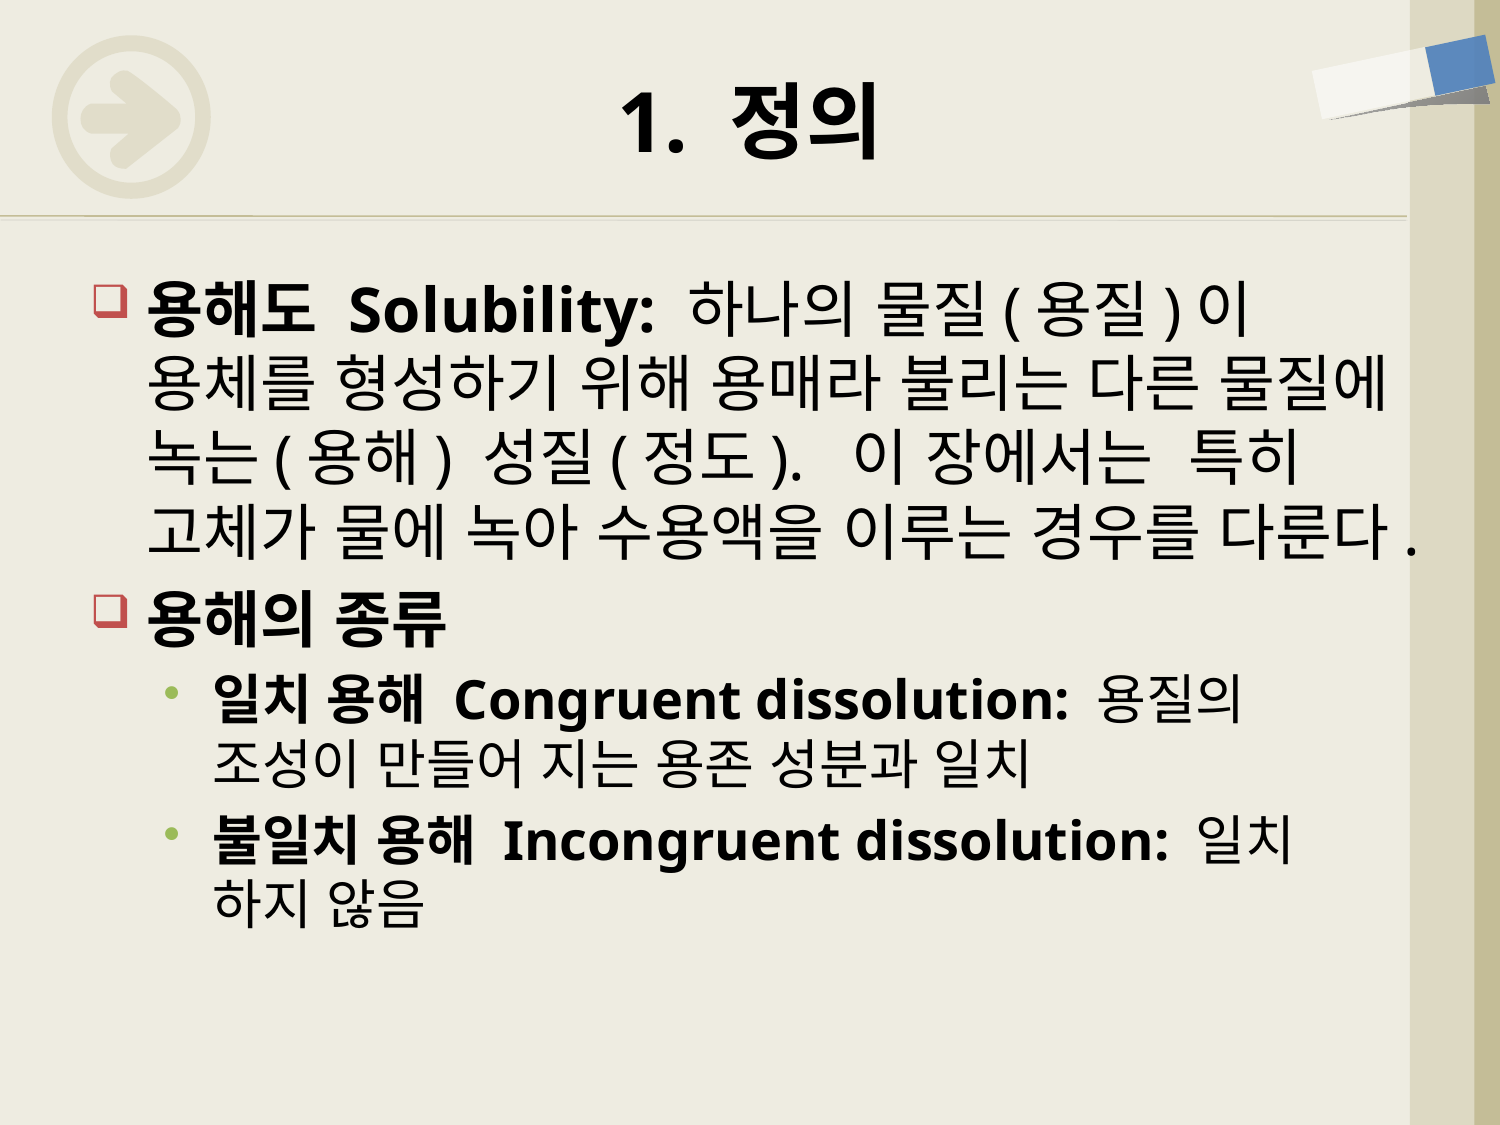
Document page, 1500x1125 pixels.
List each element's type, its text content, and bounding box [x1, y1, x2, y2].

title 1. 정의 [75, 24, 1425, 213]
list 용해도 Solubility: 하나의 물질(용질)이 용체를 형성하기 위해 용매라 불리는 다른 물질에 녹는(용해) 성질(정도). 이 장에서는 특히 고체가 물에 녹아 수용액을 이루는 경우를 다룬다. 용해의 종류 일치 용해 Congruent dissolution: 용질의 조성이 만들어 지는 용존 성분과 일치 불일치 용해 Incongruent dissolution: 일치 하지 않음 [75, 262, 1406, 1005]
